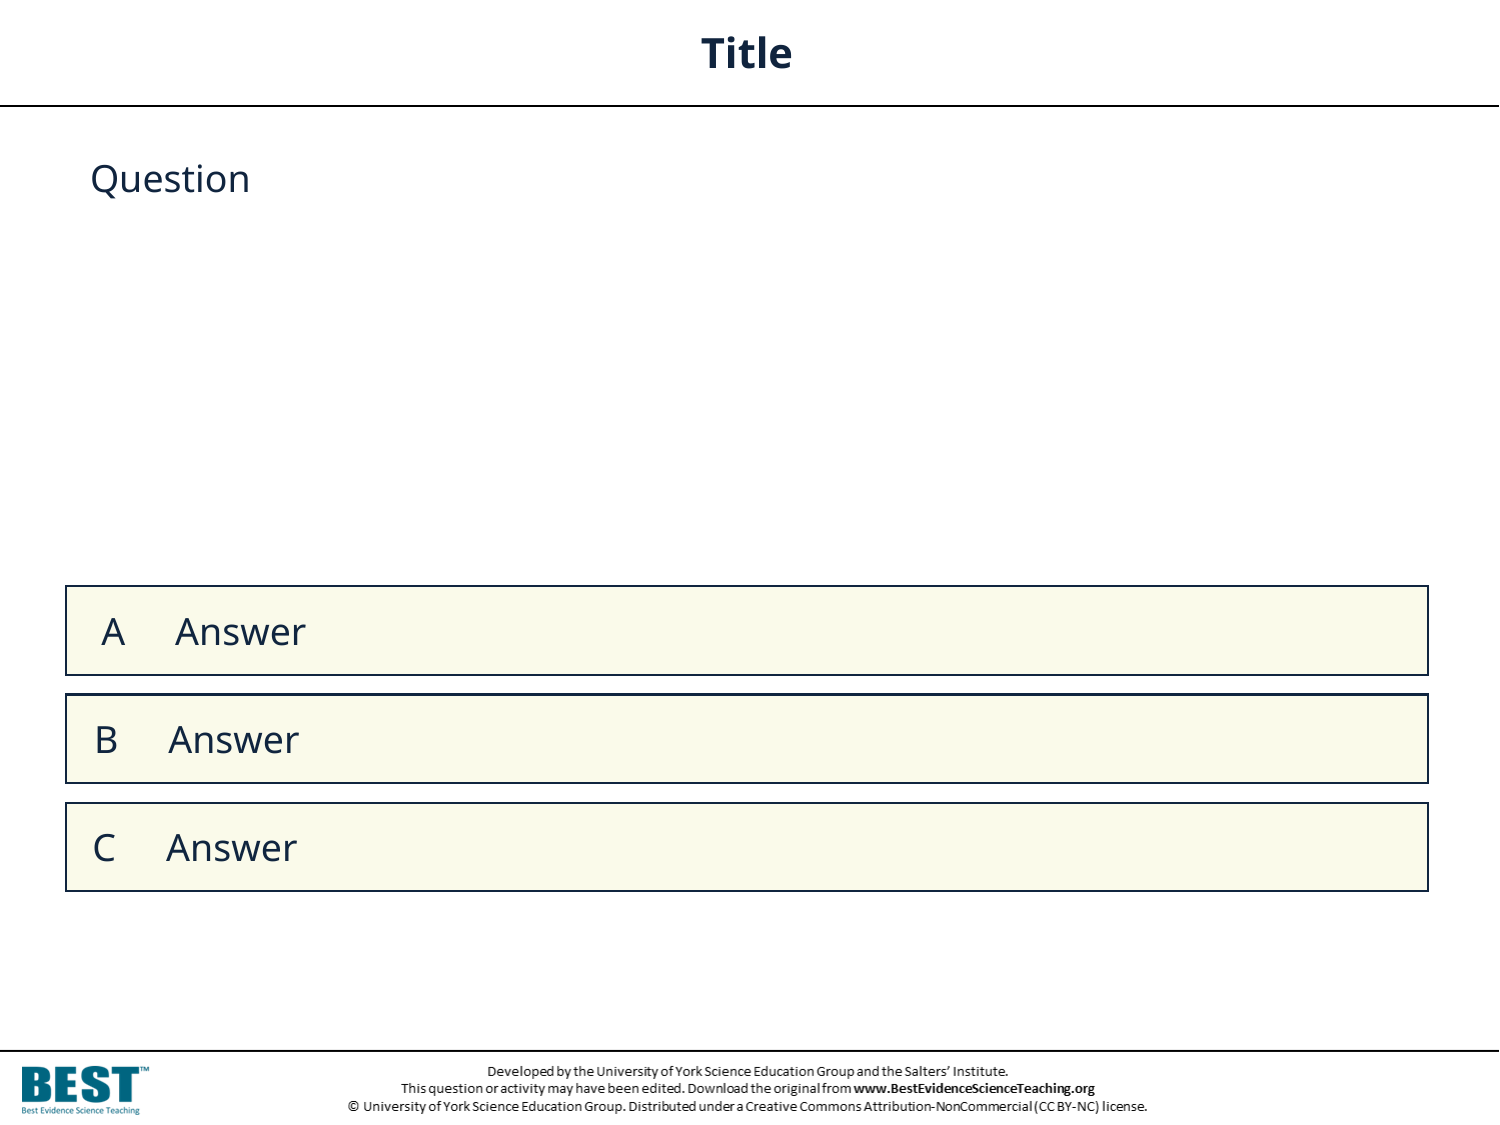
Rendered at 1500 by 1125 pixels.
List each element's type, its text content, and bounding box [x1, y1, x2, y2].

picture [0, 105, 1500, 1125]
text_box Title [23, 4, 1471, 99]
